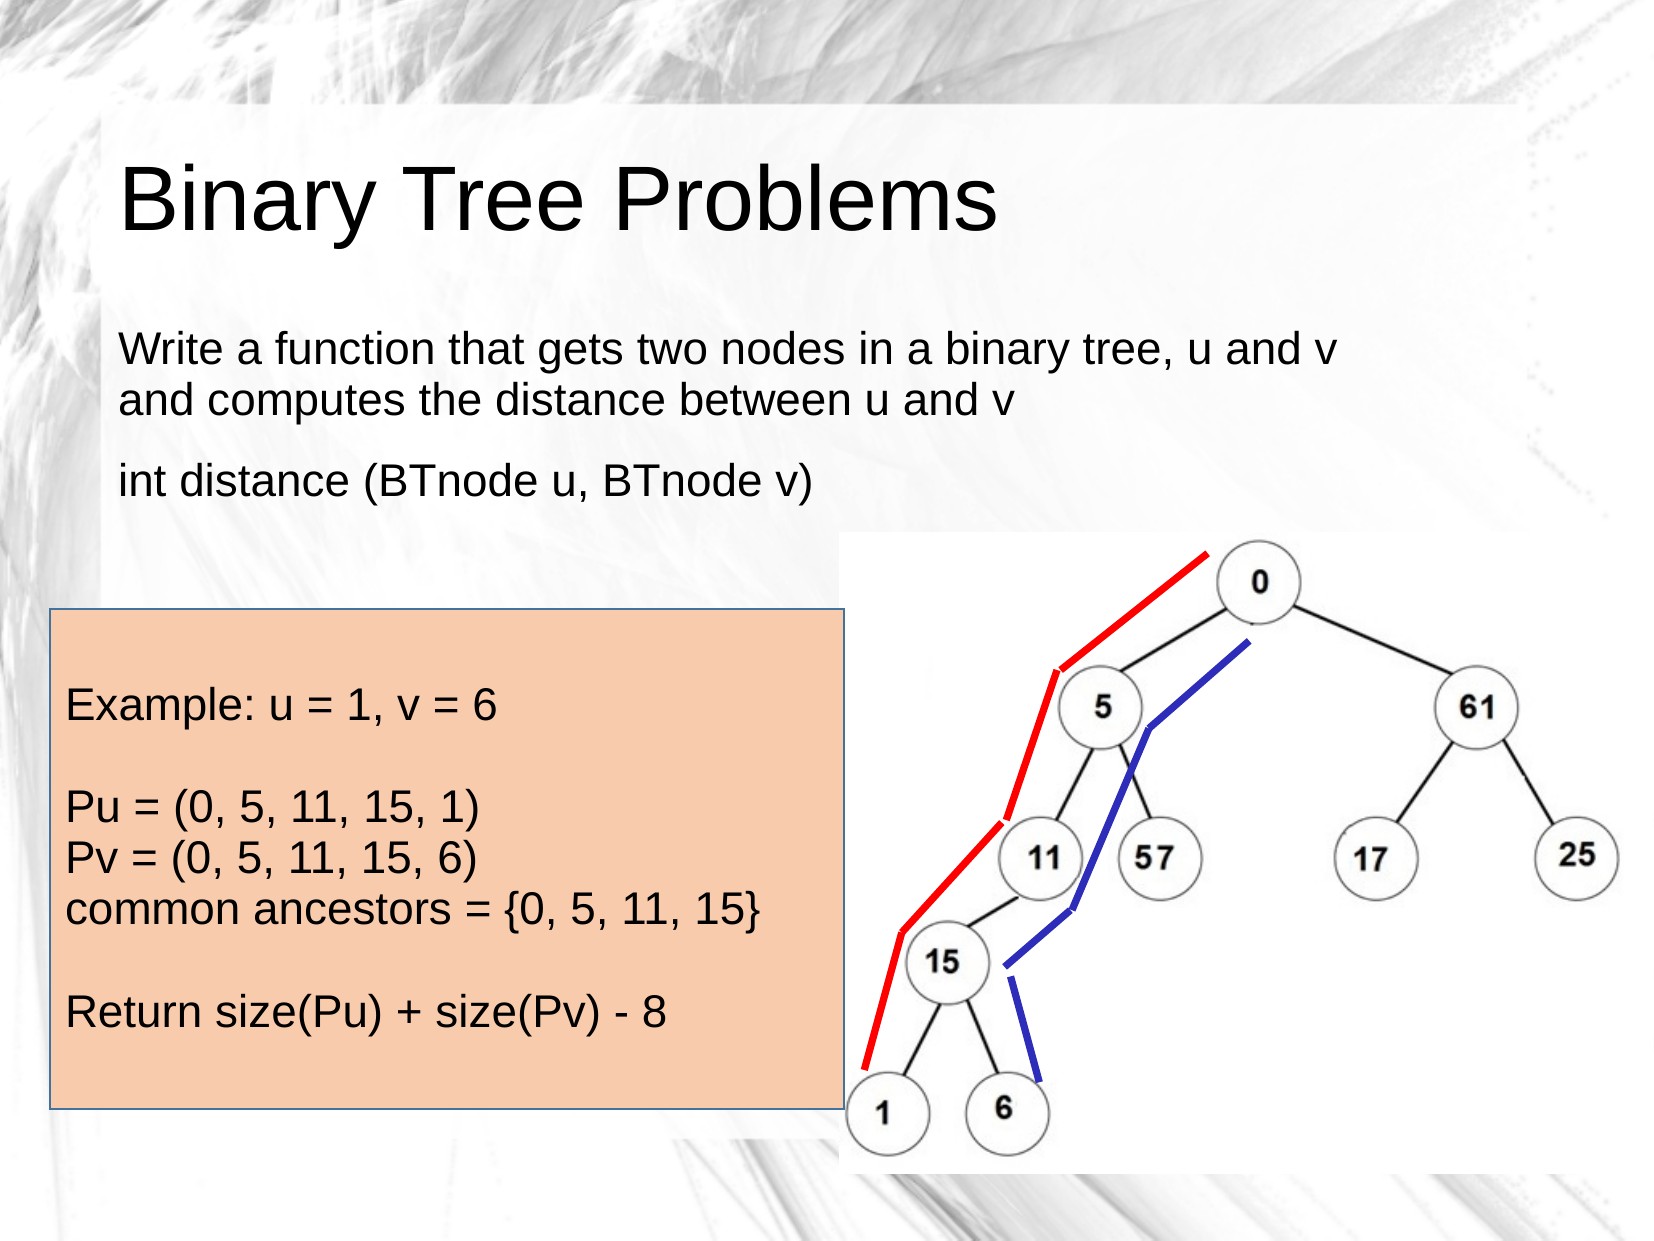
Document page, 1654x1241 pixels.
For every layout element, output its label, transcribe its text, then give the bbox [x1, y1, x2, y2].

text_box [1010, 976, 1040, 1083]
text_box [1004, 910, 1071, 967]
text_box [1006, 669, 1057, 820]
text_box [901, 822, 1002, 933]
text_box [1071, 728, 1149, 911]
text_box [1148, 640, 1250, 729]
picture [0, 0, 1654, 1241]
text_box Example: u = 1, v = 6 Pu = (0, 5, 11, 15, 1) Pv = (0, 5, 11, 15, 6) common ancestors = {0, 5, 11, 15} Return size(Pu) + size(Pv) - 8 [49, 608, 839, 1109]
title Binary Tree Problems [118, 93, 1506, 299]
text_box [1060, 553, 1208, 670]
list Write a function that gets two nodes in a binary tree, u and v and computes the distance between u and v int distance (BTnode u, BTnode v) [118, 319, 1571, 608]
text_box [864, 932, 902, 1070]
